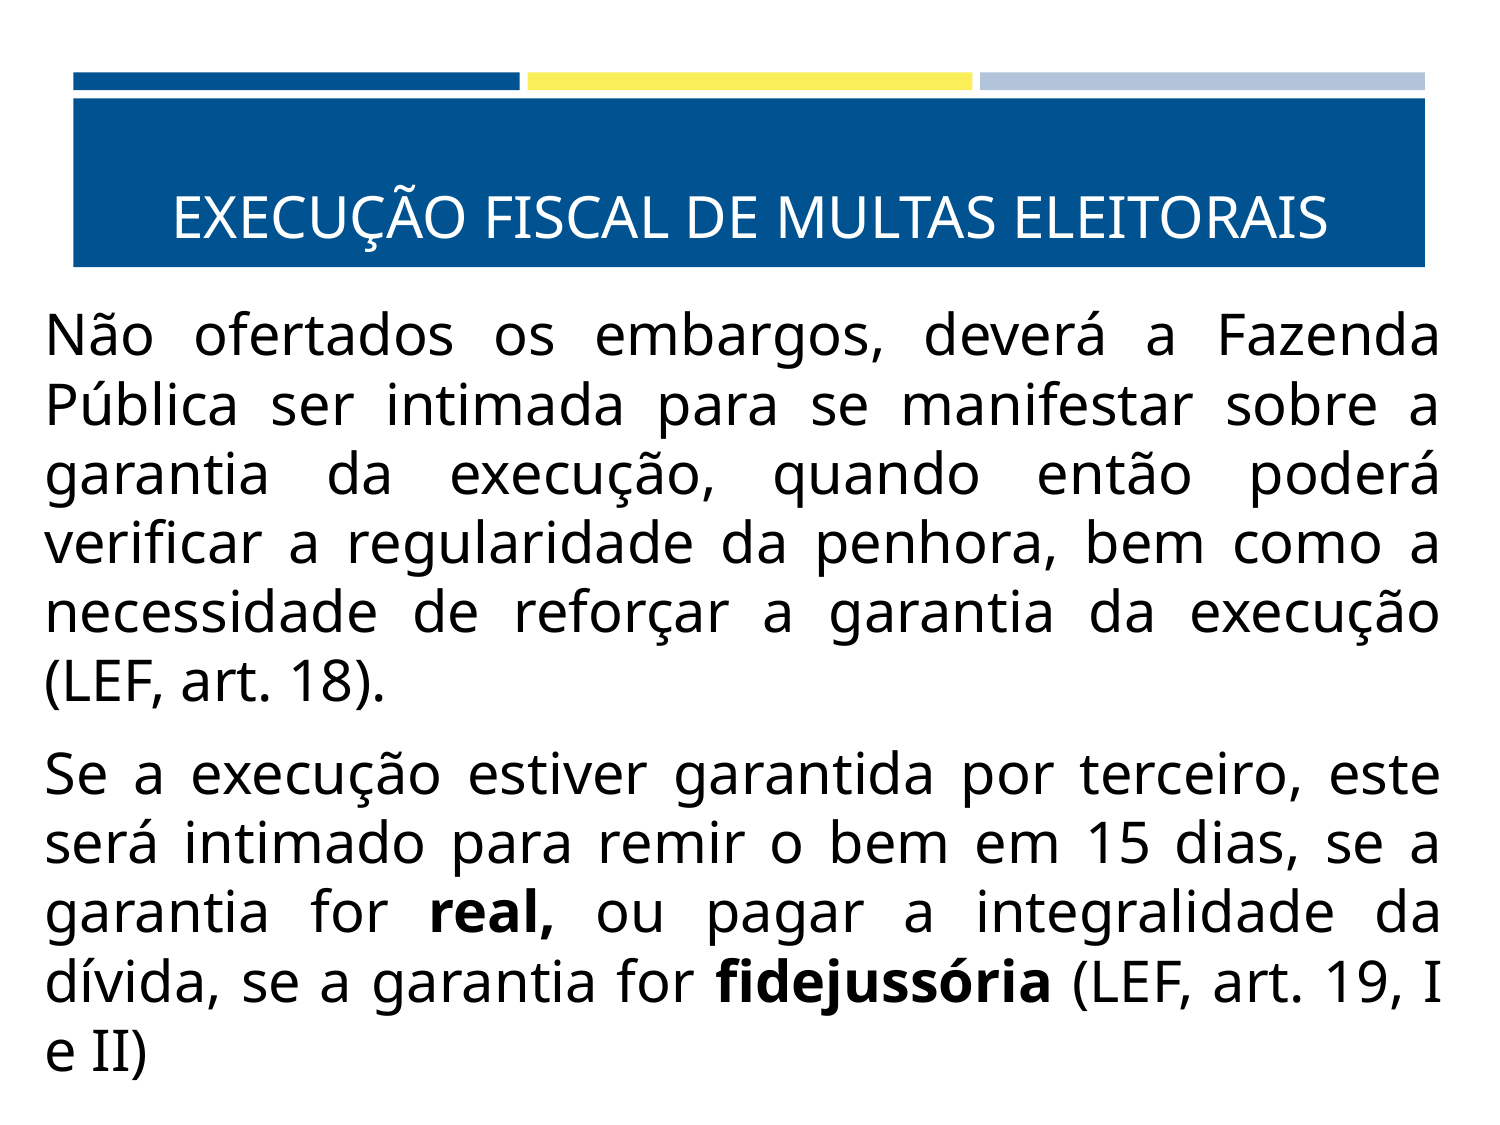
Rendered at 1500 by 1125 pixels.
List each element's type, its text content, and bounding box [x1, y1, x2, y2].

title EXECUÇÃO FISCAL DE MULTAS ELEITORAIS [95, 112, 1406, 259]
list Não ofertados os embargos, deverá a Fazenda Pública ser intimada para se manifestar sobre a garantia da execução, quando então poderá verificar a regularidade da penhora, bem como a necessidade de reforçar a garantia da execução (LEF, art. 18). Se a execução estiver garantida por terceiro, este será intimado para remir o bem em 15 dias, se a garantia for real, ou pagar a integralidade da dívida, se a garantia for fidejussória (LEF, art. 19, I e II) [29, 290, 1459, 1094]
